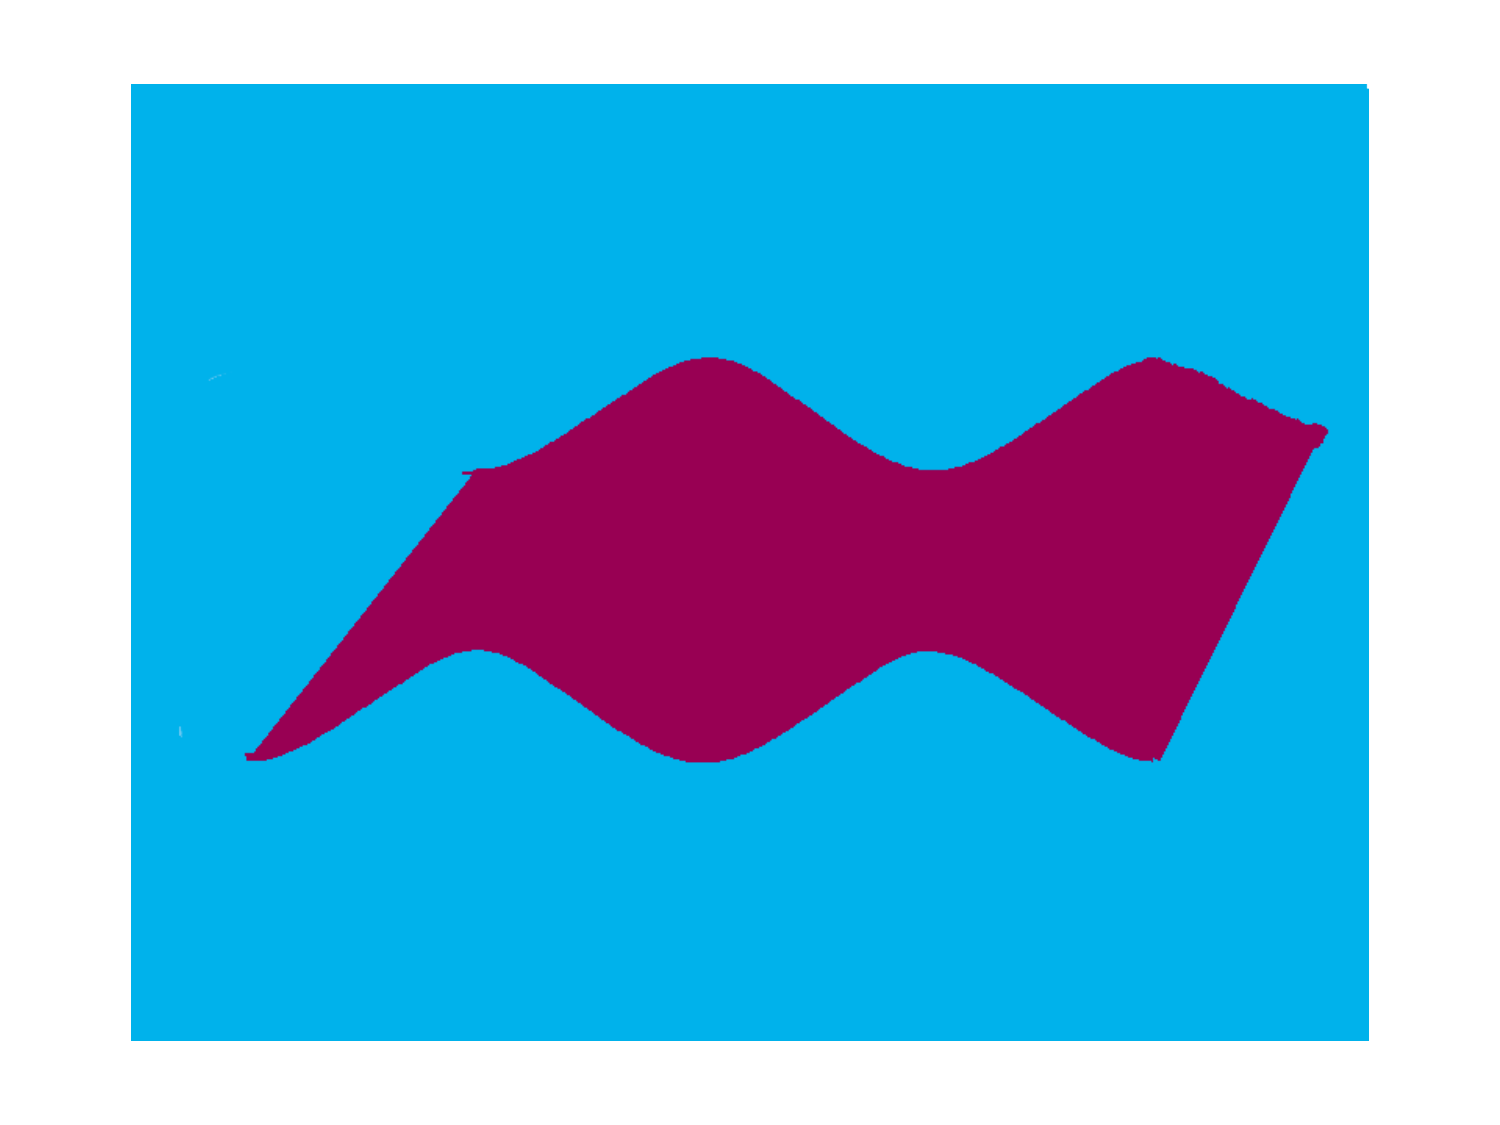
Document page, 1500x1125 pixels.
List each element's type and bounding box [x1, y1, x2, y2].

picture [245, 358, 1328, 762]
